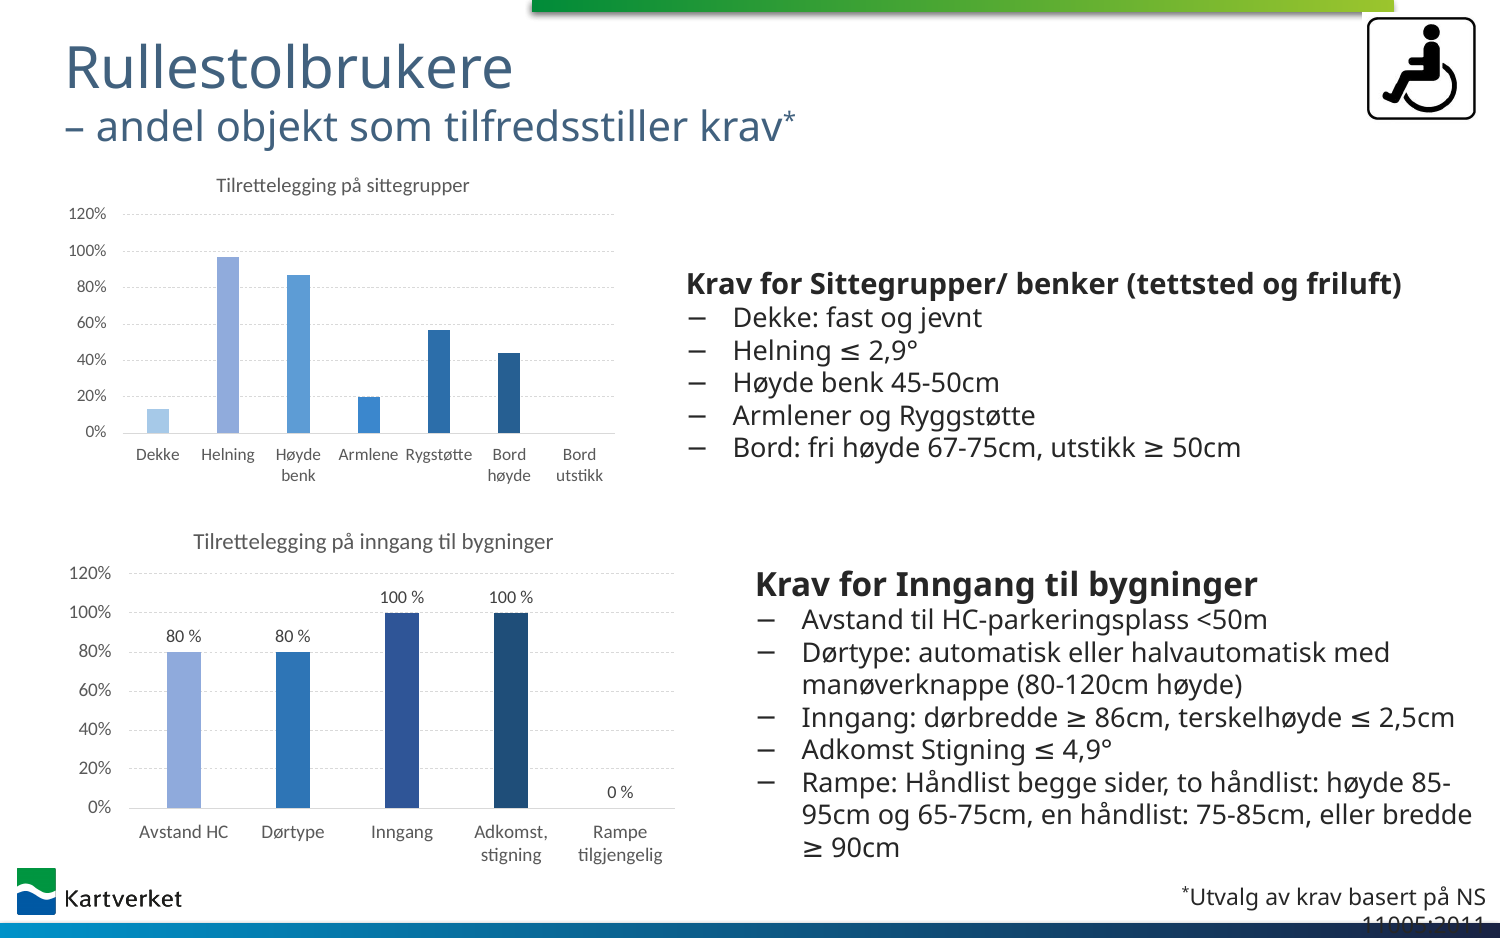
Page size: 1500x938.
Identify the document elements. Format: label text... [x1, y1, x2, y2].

text_box *Utvalg av krav basert på NS 11005:2011 [1068, 873, 1500, 938]
text_box Krav for Sittegrupper/ benker (tettsted og friluft) Dekke: fast og jevnt Helning ≤ 2,9° Høyde benk 45-50cm Armlener og Ryggstøtte Bord: fri høyde 67-75cm, utstikk ≥ 50cm [670, 258, 1418, 471]
picture [1362, 12, 1481, 126]
picture [62, 520, 686, 874]
text_box Krav for Inngang til bygninger Avstand til HC-parkeringsplass <50m Dørtype: automatisk eller halvautomatisk med manøverknappe (80-120cm høyde) Inngang: dørbredde ≥ 86cm, terskelhøyde ≤ 2,5cm Adkomst Stigning ≤ 4,9° Rampe: Håndlist begge sider, to håndlist: høyde 85-95cm og 65-75cm, en håndlist: 75-85cm, eller bredde ≥ 90cm [740, 555, 1491, 870]
text_box Rullestolbrukere – andel objekt som tilfredsstiller krav* [49, 25, 1431, 158]
picture [62, 166, 625, 492]
